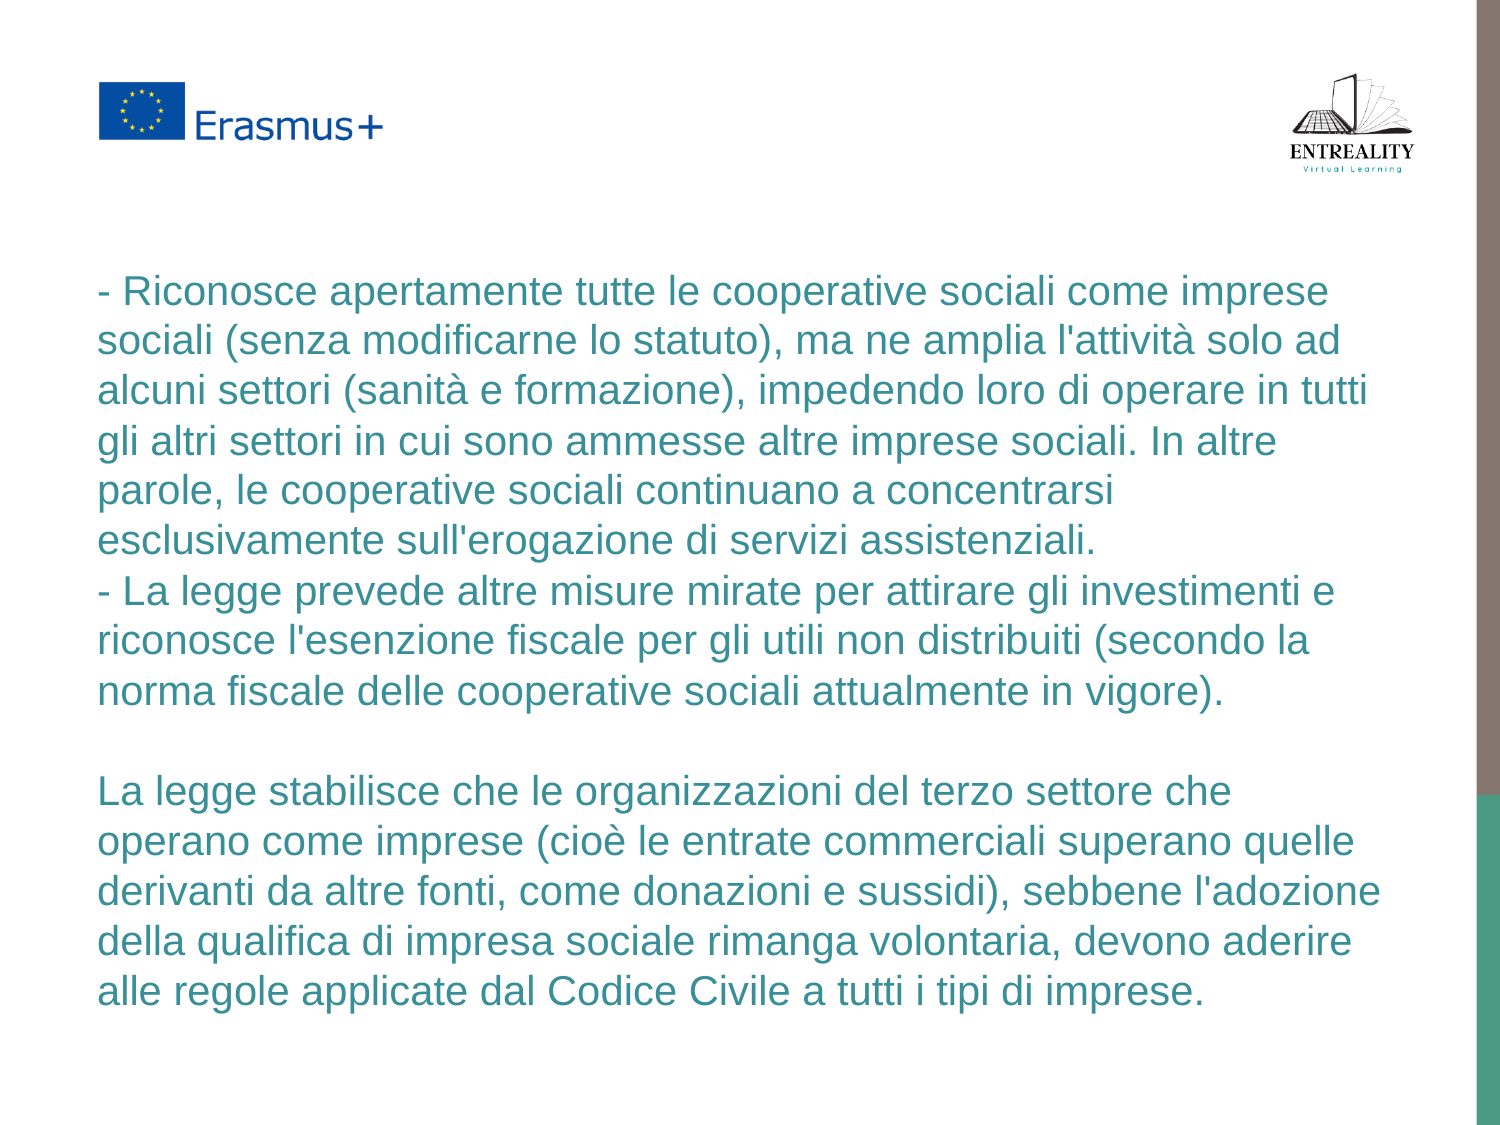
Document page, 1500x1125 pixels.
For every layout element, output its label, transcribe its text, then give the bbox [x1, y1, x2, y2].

picture [81, 64, 399, 156]
title - Riconosce apertamente tutte le cooperative sociali come imprese sociali (senza modificarne lo statuto), ma ne amplia l'attività solo ad alcuni settori (sanità e formazione), impedendo loro di operare in tutti gli altri settori in cui sono ammesse altre imprese sociali. In altre parole, le cooperative sociali continuano a concentrarsi esclusivamente sull'erogazione di servizi assistenziali. - La legge prevede altre misure mirate per attirare gli investimenti e riconosce l'esenzione fiscale per gli utili non distribuiti (secondo la norma fiscale delle cooperative sociali attualmente in vigore). La legge stabilisce che le organizzazioni del terzo settore che operano come imprese (cioè le entrate commerciali superano quelle derivanti da altre fonti, come donazioni e sussidi), sebbene l'adozione della qualifica di impresa sociale rimanga volontaria, devono aderire alle regole applicate dal Codice Civile a tutti i tipi di imprese. [82, 399, 1407, 1027]
picture [1246, 17, 1458, 229]
